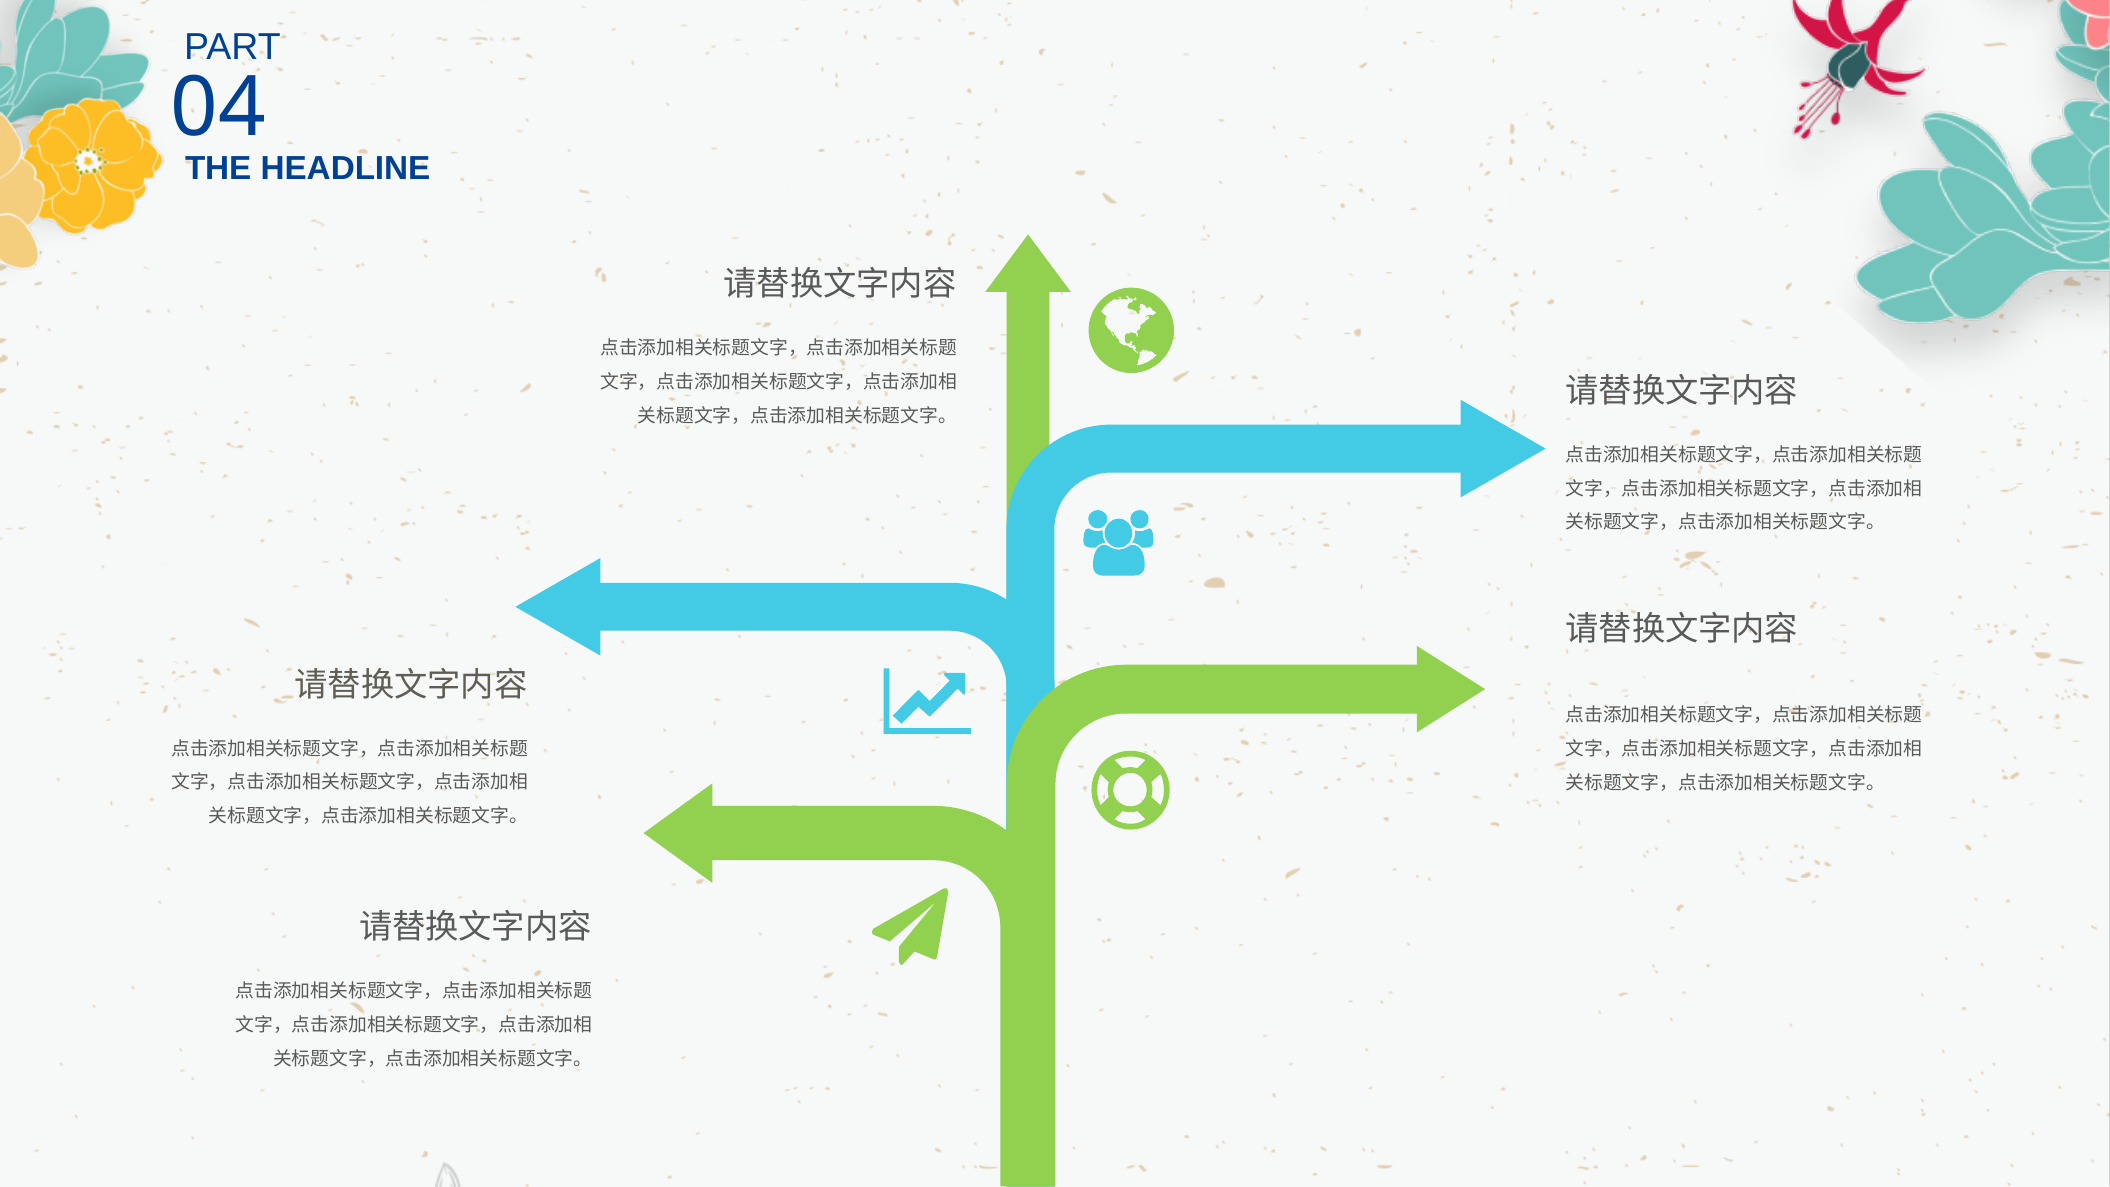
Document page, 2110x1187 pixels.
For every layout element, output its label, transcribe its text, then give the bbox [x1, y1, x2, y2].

text_box THE HEADLINE [170, 138, 446, 194]
text_box 请替换文字内容 点击添加相关标题文字，点击添加相关标题文字，点击添加相关标题文字，点击添加相关标题文字，点击添加相关标题文字。 [1550, 599, 1943, 823]
text_box 请替换文字内容 点击添加相关标题文字，点击添加相关标题文字，点击添加相关标题文字，点击添加相关标题文字，点击添加相关标题文字。 [209, 897, 607, 1077]
text_box 04 [156, 44, 281, 159]
text_box [641, 781, 1056, 1187]
text_box 请替换文字内容 点击添加相关标题文字，点击添加相关标题文字，点击添加相关标题文字，点击添加相关标题文字，点击添加相关标题文字。 [578, 255, 972, 457]
text_box 请替换文字内容 点击添加相关标题文字，点击添加相关标题文字，点击添加相关标题文字，点击添加相关标题文字，点击添加相关标题文字。 [150, 655, 543, 857]
text_box [1083, 510, 1154, 576]
text_box PART [169, 14, 296, 75]
text_box [1005, 398, 1548, 676]
text_box [871, 888, 949, 965]
text_box [883, 668, 972, 734]
text_box 请替换文字内容 点击添加相关标题文字，点击添加相关标题文字，点击添加相关标题文字，点击添加相关标题文字，点击添加相关标题文字。 [1550, 361, 1943, 563]
text_box [983, 232, 1073, 518]
text_box [1091, 750, 1170, 830]
text_box [1088, 287, 1175, 374]
text_box [513, 556, 1056, 775]
text_box [1005, 644, 1488, 1187]
picture [0, 0, 2110, 1187]
picture [1518, 0, 2110, 494]
